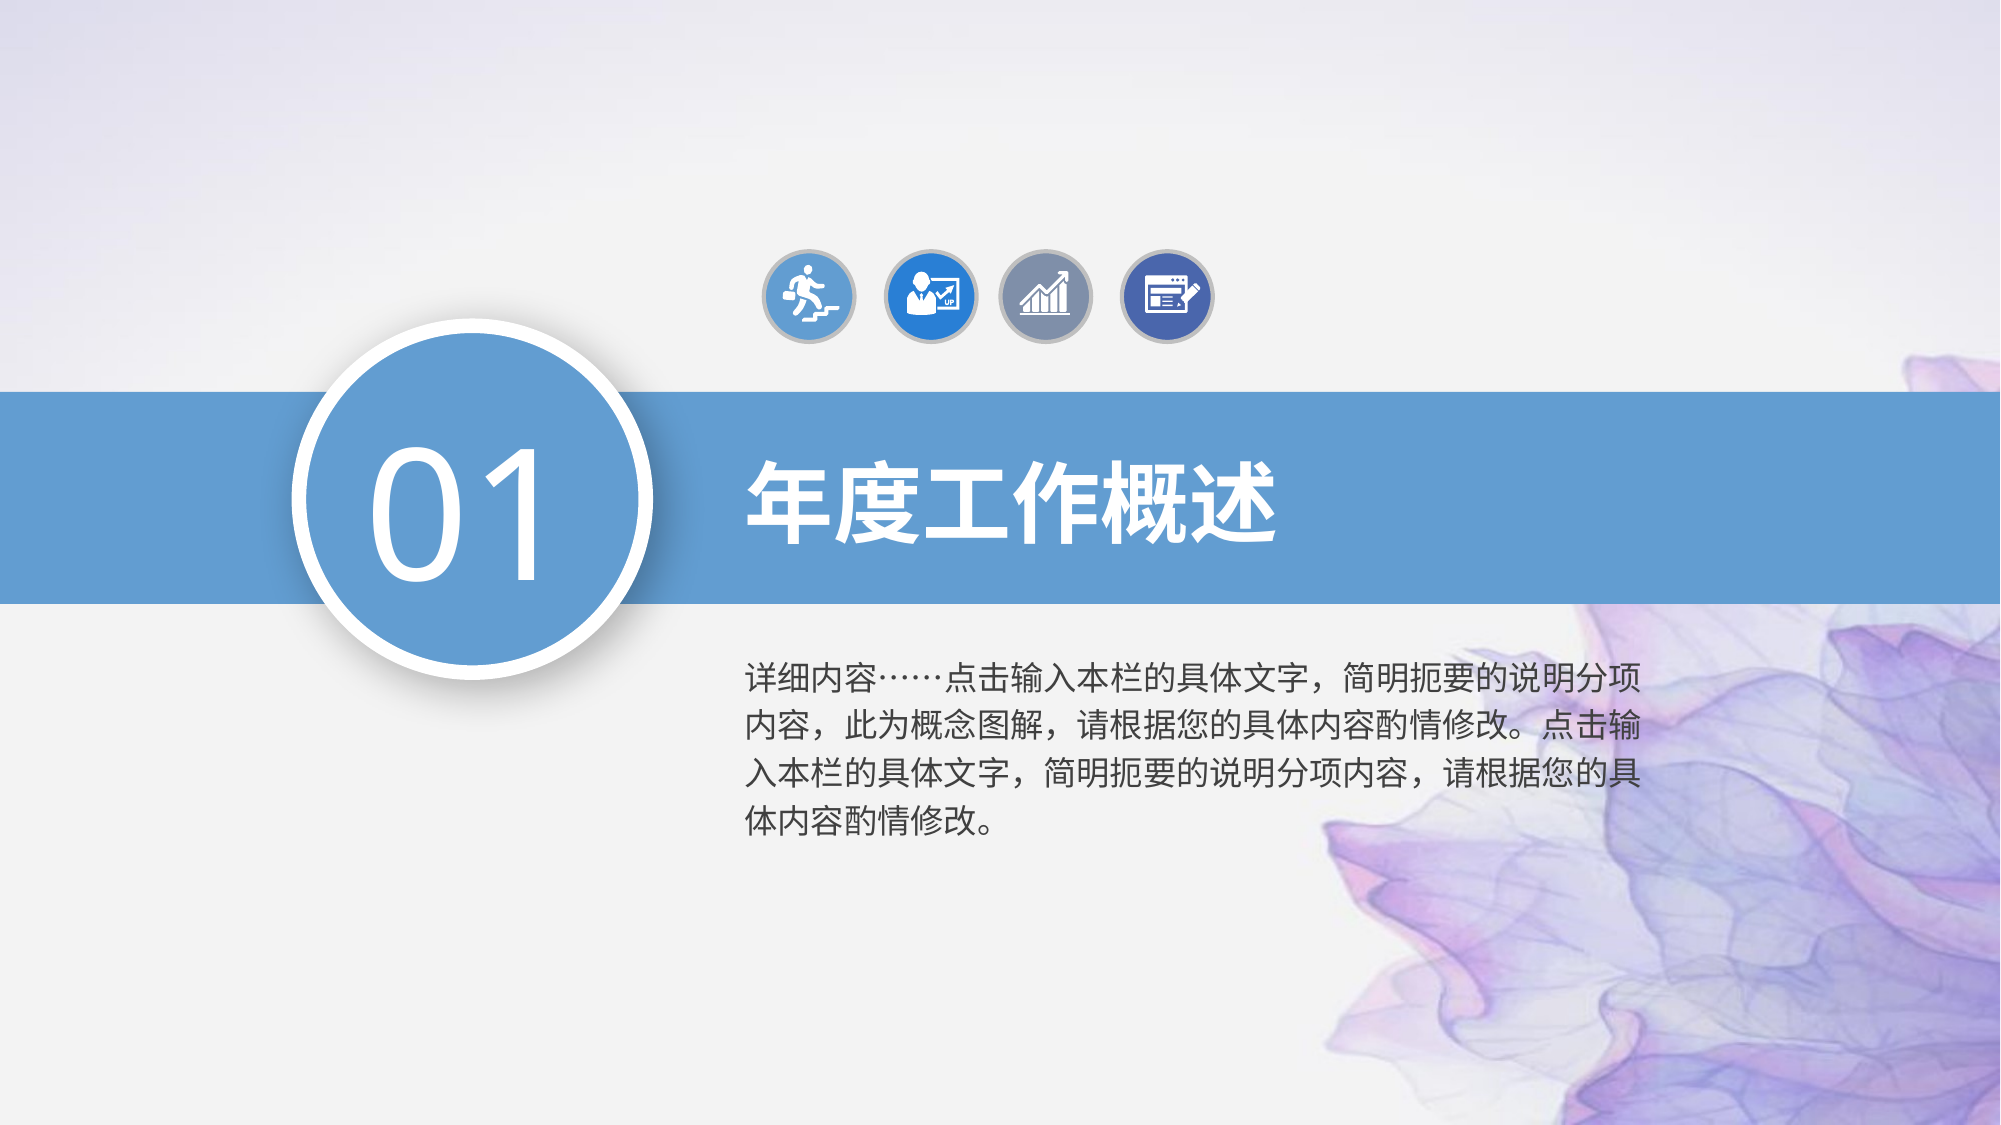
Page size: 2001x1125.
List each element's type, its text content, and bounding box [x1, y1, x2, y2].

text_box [1121, 250, 1214, 343]
text_box [0, 390, 288, 605]
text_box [763, 250, 855, 343]
picture [0, 0, 2001, 1125]
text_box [999, 250, 1092, 343]
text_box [298, 325, 647, 674]
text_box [885, 250, 978, 343]
text_box 详细内容……点击输入本栏的具体文字，简明扼要的说明分项内容，此为概念图解，请根据您的具体内容酌情修改。点击输入本栏的具体文字，简明扼要的说明分项内容，请根据您的具体内容酌情修改。 [729, 641, 1662, 848]
text_box [658, 390, 2000, 605]
text_box 年度工作概述 [729, 440, 1439, 562]
